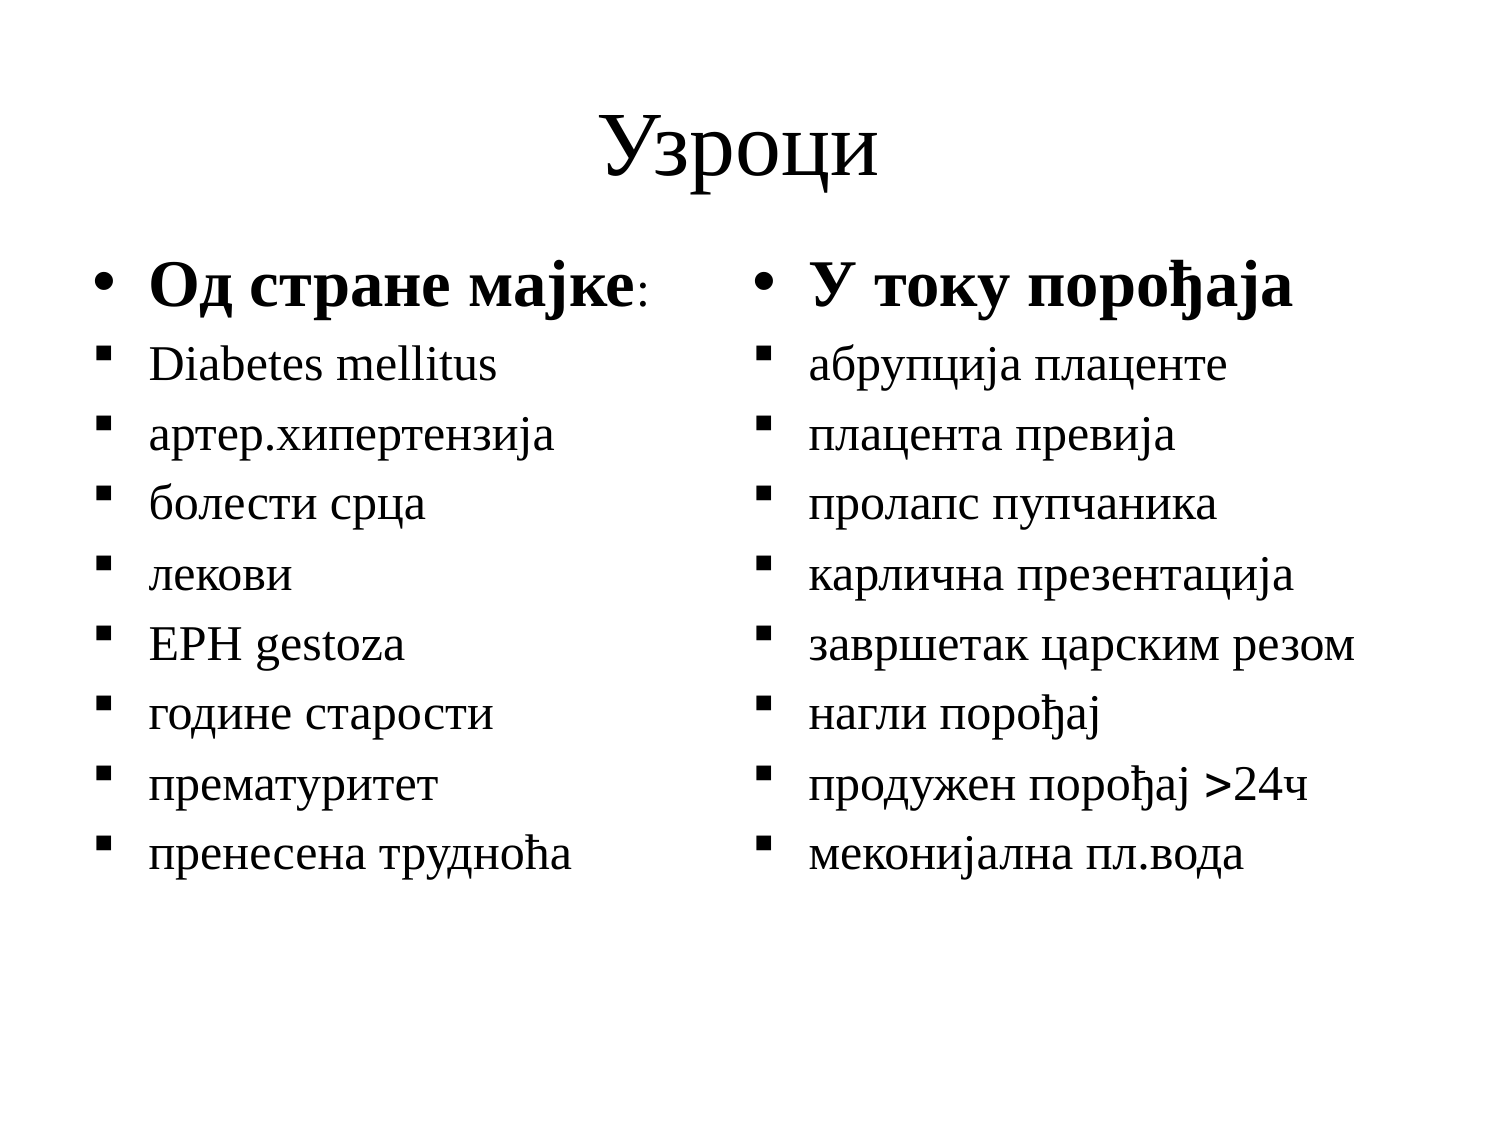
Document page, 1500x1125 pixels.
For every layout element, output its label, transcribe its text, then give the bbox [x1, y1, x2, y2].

title Узроци [75, 45, 1425, 233]
list Од стране мајке: Diabetes mellitus артер.хипертензија болести срца лекови EPH gestoza године старости прематуритет пренесена трудноћа У току порођаја абрупција плаценте плацента превија пролапс пупчаника карлична презентација завршетак царским резом нагли порођај продужен порођај 24ч меконијална пл.вода [77, 232, 1428, 975]
